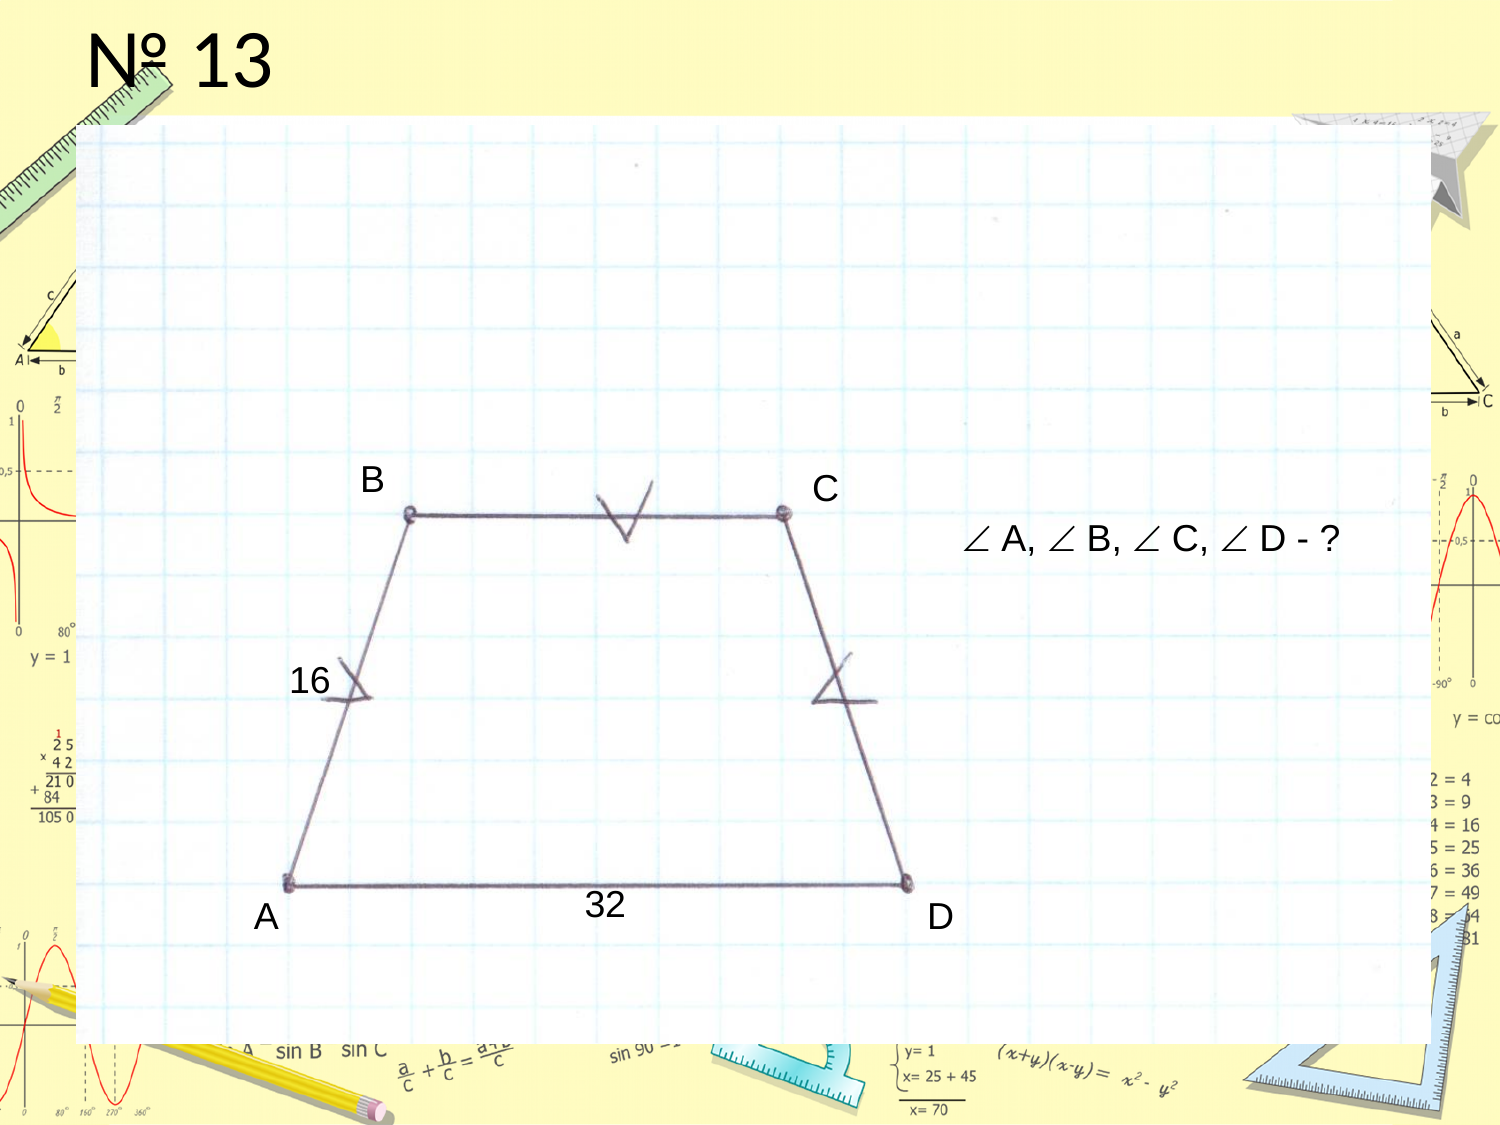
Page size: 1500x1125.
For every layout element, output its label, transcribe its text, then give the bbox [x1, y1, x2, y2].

picture [0, 0, 1500, 1125]
title № 13 [70, 0, 1421, 108]
